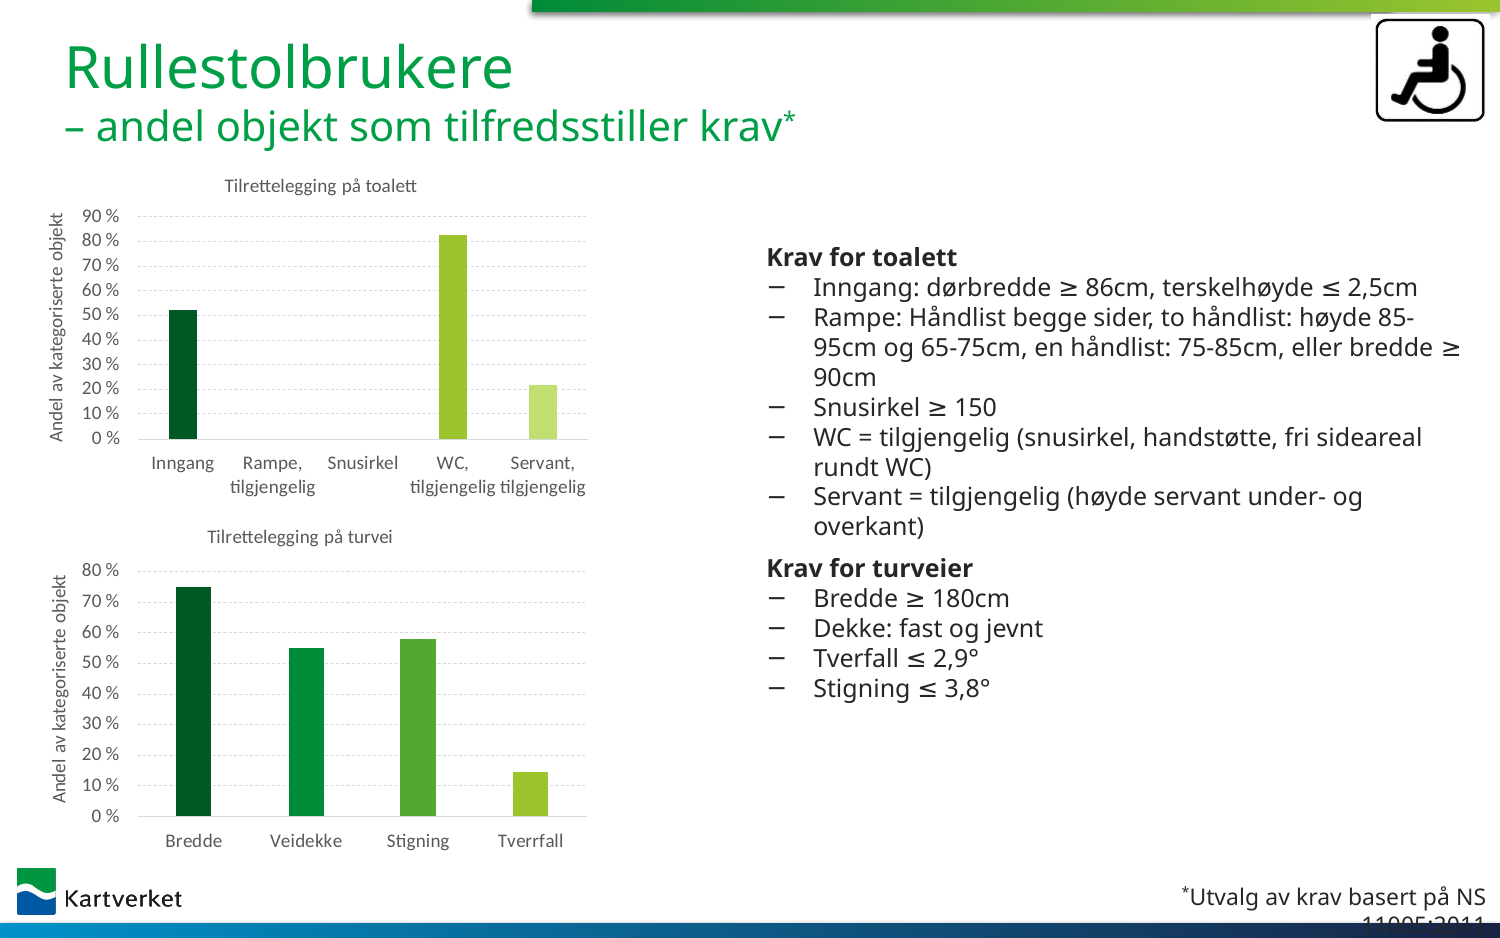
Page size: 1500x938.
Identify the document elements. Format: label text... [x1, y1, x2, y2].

text_box Krav for turveier Bredde ≥ 180cm Dekke: fast og jevnt Tverfall ≤ 2,9° Stigning ≤ 3,8° [751, 545, 1483, 710]
text_box *Utvalg av krav basert på NS 11005:2011 [1068, 873, 1500, 938]
text_box Krav for toalett Inngang: dørbredde ≥ 86cm, terskelhøyde ≤ 2,5cm Rampe: Håndlist begge sider, to håndlist: høyde 85-95cm og 65-75cm, en håndlist: 75-85cm, eller bredde ≥ 90cm Snusirkel ≥ 150 WC = tilgjengelig (snusirkel, handstøtte, fri sideareal rundt WC) Servant = tilgjengelig (høyde servant under- og overkant) [751, 234, 1483, 545]
picture [41, 166, 599, 505]
picture [1371, 13, 1491, 127]
text_box Rullestolbrukere – andel objekt som tilfredsstiller krav* [49, 14, 1431, 158]
picture [41, 520, 598, 859]
